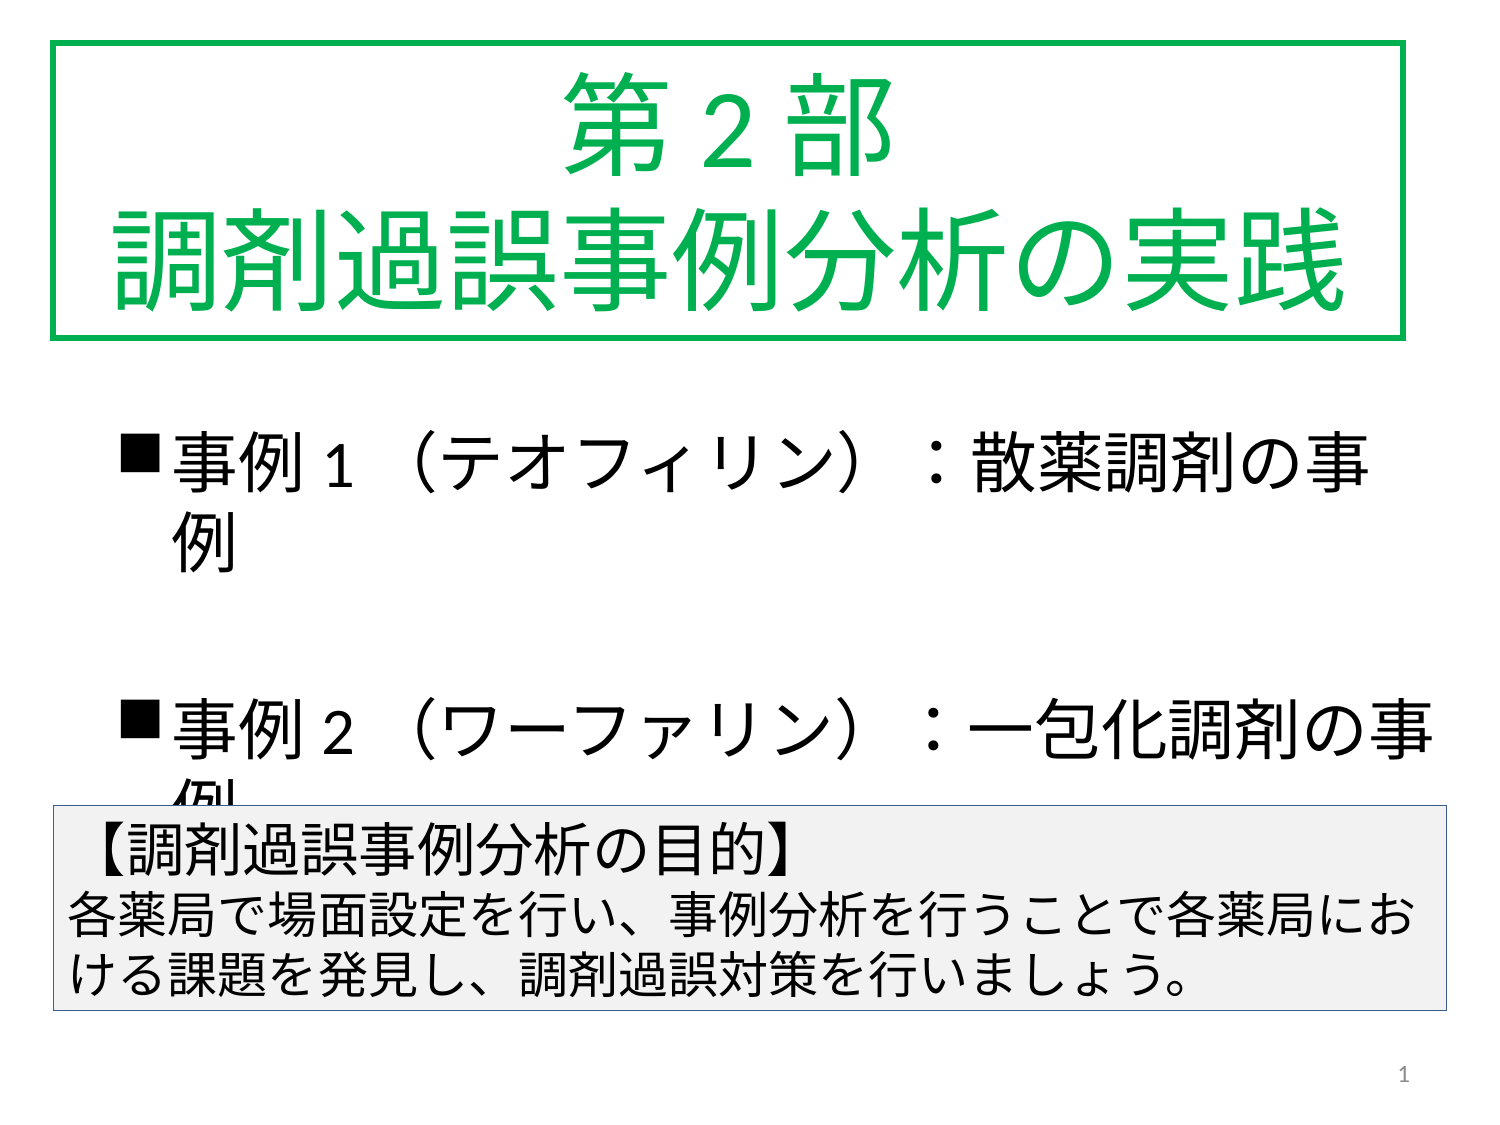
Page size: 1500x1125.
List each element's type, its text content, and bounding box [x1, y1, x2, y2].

list 事例1（テオフィリン）：散薬調剤の事例 事例2（ワーファリン）：一包化調剤の事例 [100, 413, 1451, 807]
slide_number 1 [1074, 1042, 1425, 1103]
title 第2部 調剤過誤事例分析の実践 [52, 42, 1404, 339]
text_box 【調剤過誤事例分析の目的】 各薬局で場面設定を行い、事例分析を行うことで各薬局における課題を発見し、調剤過誤対策を行いましょう。 [53, 805, 1447, 1011]
